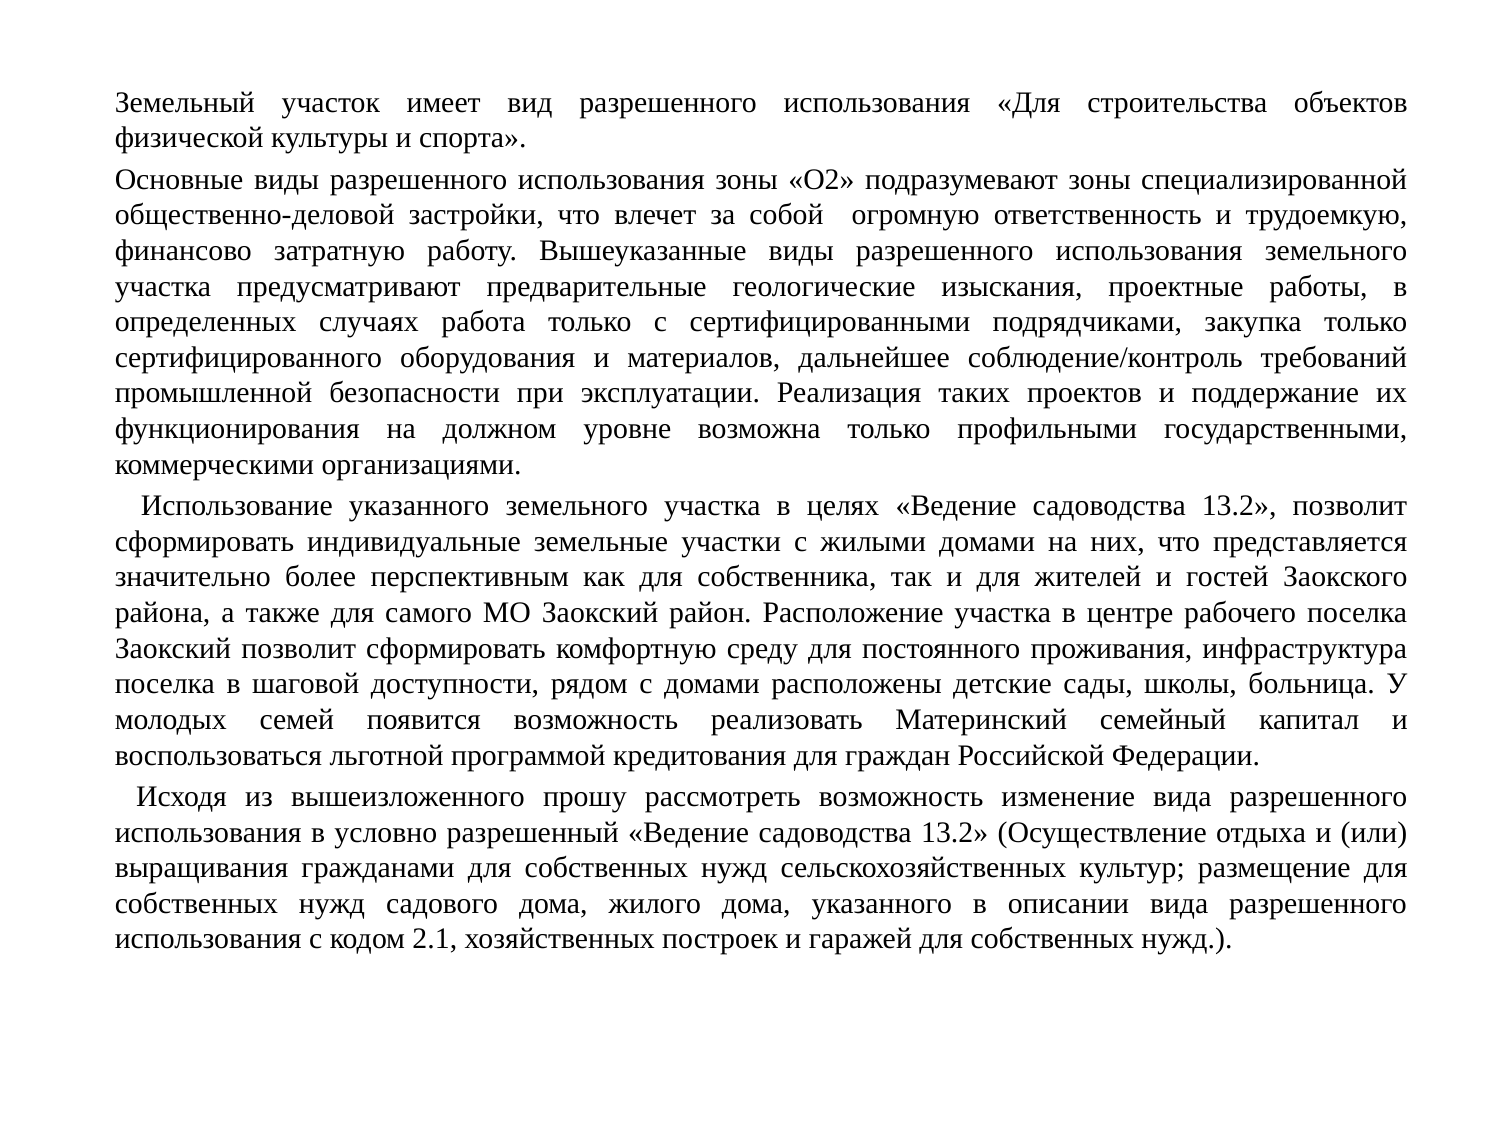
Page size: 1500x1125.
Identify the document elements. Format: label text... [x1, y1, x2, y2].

list Земельный участок имеет вид разрешенного использования «Для строительства объектов физической культуры и спорта». Основные виды разрешенного использования зоны «О2» подразумевают зоны специализированной общественно-деловой застройки, что влечет за собой огромную ответственность и трудоемкую, финансово затратную работу. Вышеуказанные виды разрешенного использования земельного участка предусматривают предварительные геологические изыскания, проектные работы, в определенных случаях работа только с сертифицированными подрядчиками, закупка только сертифицированного оборудования и материалов, дальнейшее соблюдение/контроль требований промышленной безопасности при эксплуатации. Реализация таких проектов и поддержание их функционирования на должном уровне возможна только профильными государственными, коммерческими организациями. Использование указанного земельного участка в целях «Ведение садоводства 13.2», позволит сформировать индивидуальные земельные участки с жилыми домами на них, что представляется значительно более перспективным как для собственника, так и для жителей и гостей Заокского района, а также для самого МО Заокский район. Расположение участка в центре рабочего поселка Заокский позволит сформировать комфортную среду для постоянного проживания, инфраструктура поселка в шаговой доступности, рядом с домами расположены детские сады, школы, больница. У молодых семей появится возможность реализовать Материнский семейный капитал и воспользоваться льготной программой кредитования для граждан Российской Федерации. Исходя из вышеизложенного прошу рассмотреть возможность изменение вида разрешенного использования в условно разрешенный «Ведение садоводства 13.2» (Осуществление отдыха и (или) выращивания гражданами для собственных нужд сельскохозяйственных культур; размещение для собственных нужд садового дома, жилого дома, указанного в описании вида разрешенного использования с кодом 2.1, хозяйственных построек и гаражей для собственных нужд.). [50, 75, 1425, 1038]
